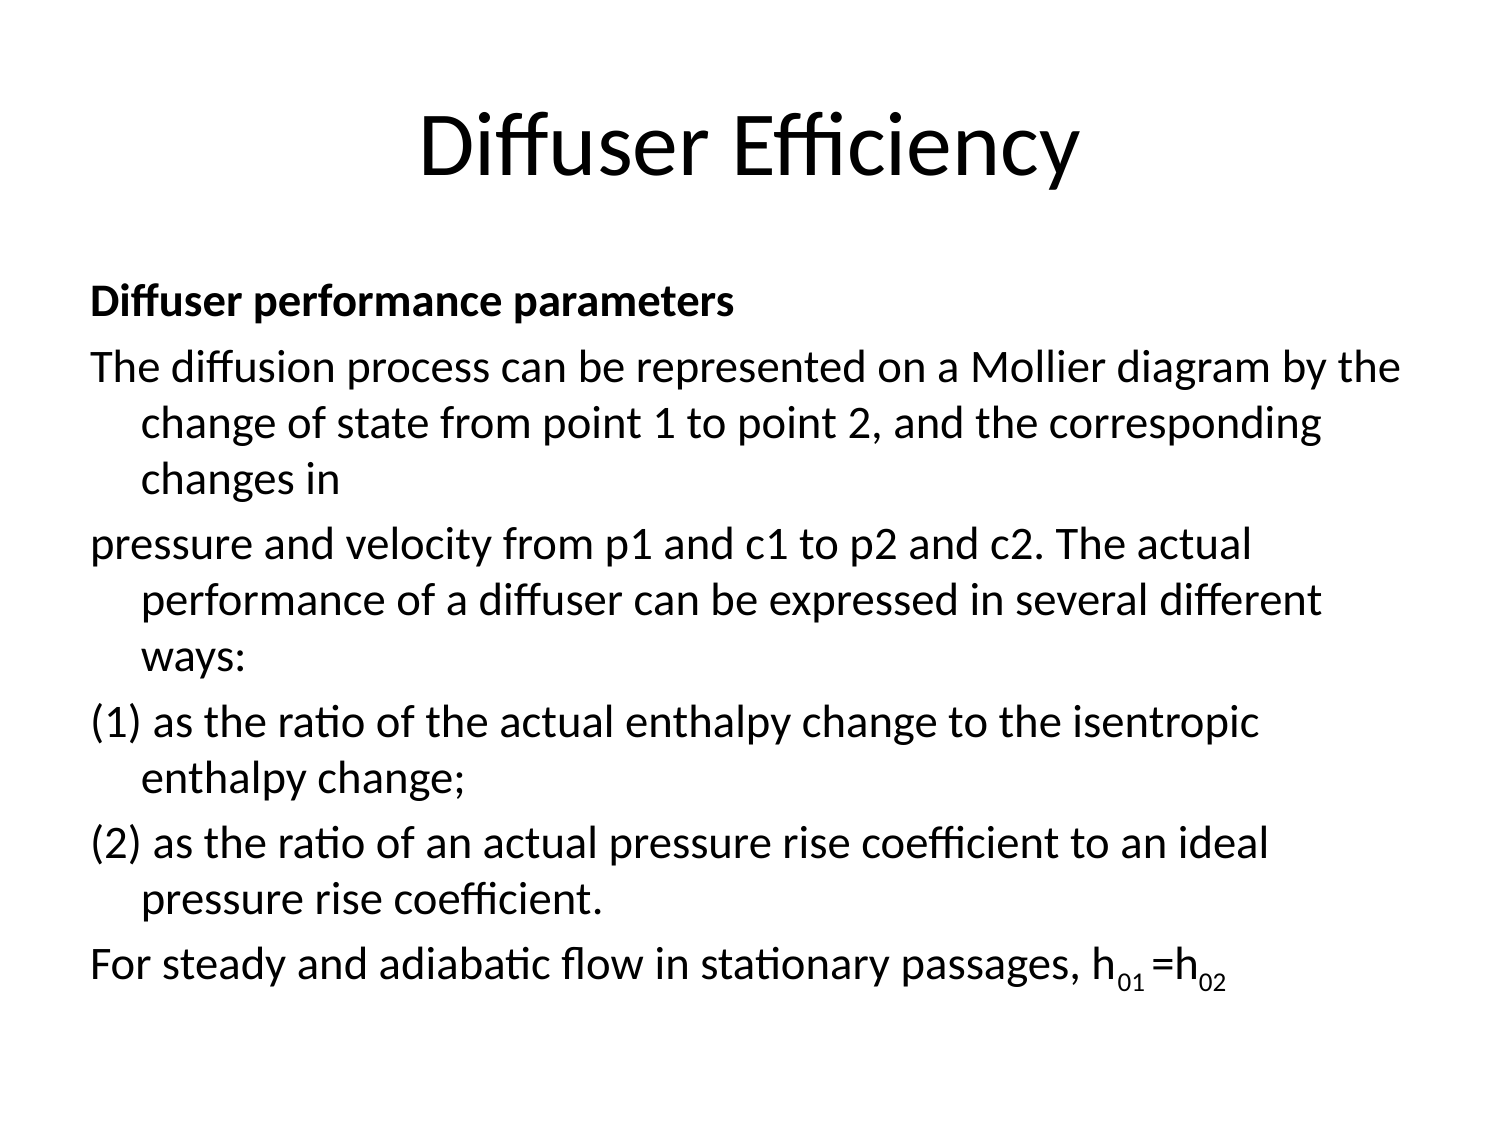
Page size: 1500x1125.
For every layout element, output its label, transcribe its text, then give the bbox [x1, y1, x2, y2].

list Diffuser performance parameters The diffusion process can be represented on a Mollier diagram by the change of state from point 1 to point 2, and the corresponding changes in pressure and velocity from p1 and c1 to p2 and c2. The actual performance of a diffuser can be expressed in several different ways: (1) as the ratio of the actual enthalpy change to the isentropic enthalpy change; (2) as the ratio of an actual pressure rise coefficient to an ideal pressure rise coefficient. For steady and adiabatic flow in stationary passages, h01 =h02 [75, 262, 1425, 1005]
title Diffuser Efficiency [75, 45, 1425, 233]
